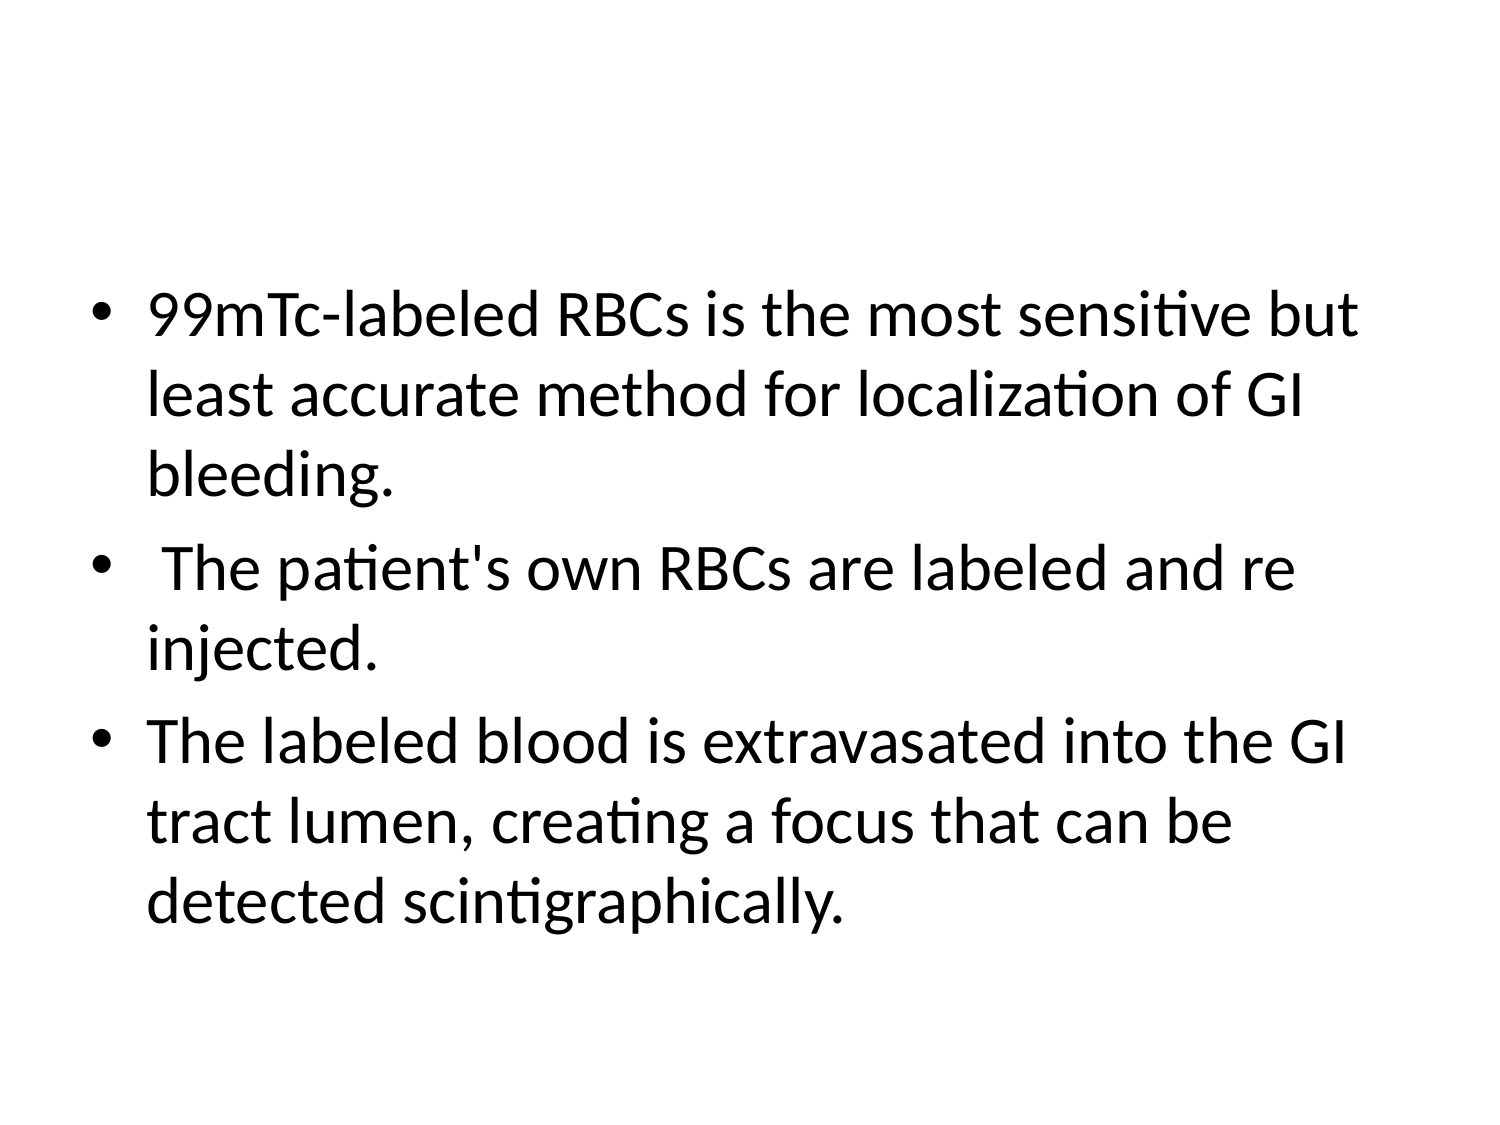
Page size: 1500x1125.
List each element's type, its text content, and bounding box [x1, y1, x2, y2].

list 99mTc-labeled RBCs is the most sensitive but least accurate method for localization of GI bleeding. The patient's own RBCs are labeled and re injected. The labeled blood is extravasated into the GI tract lumen, creating a focus that can be detected scintigraphically. [75, 262, 1425, 1005]
